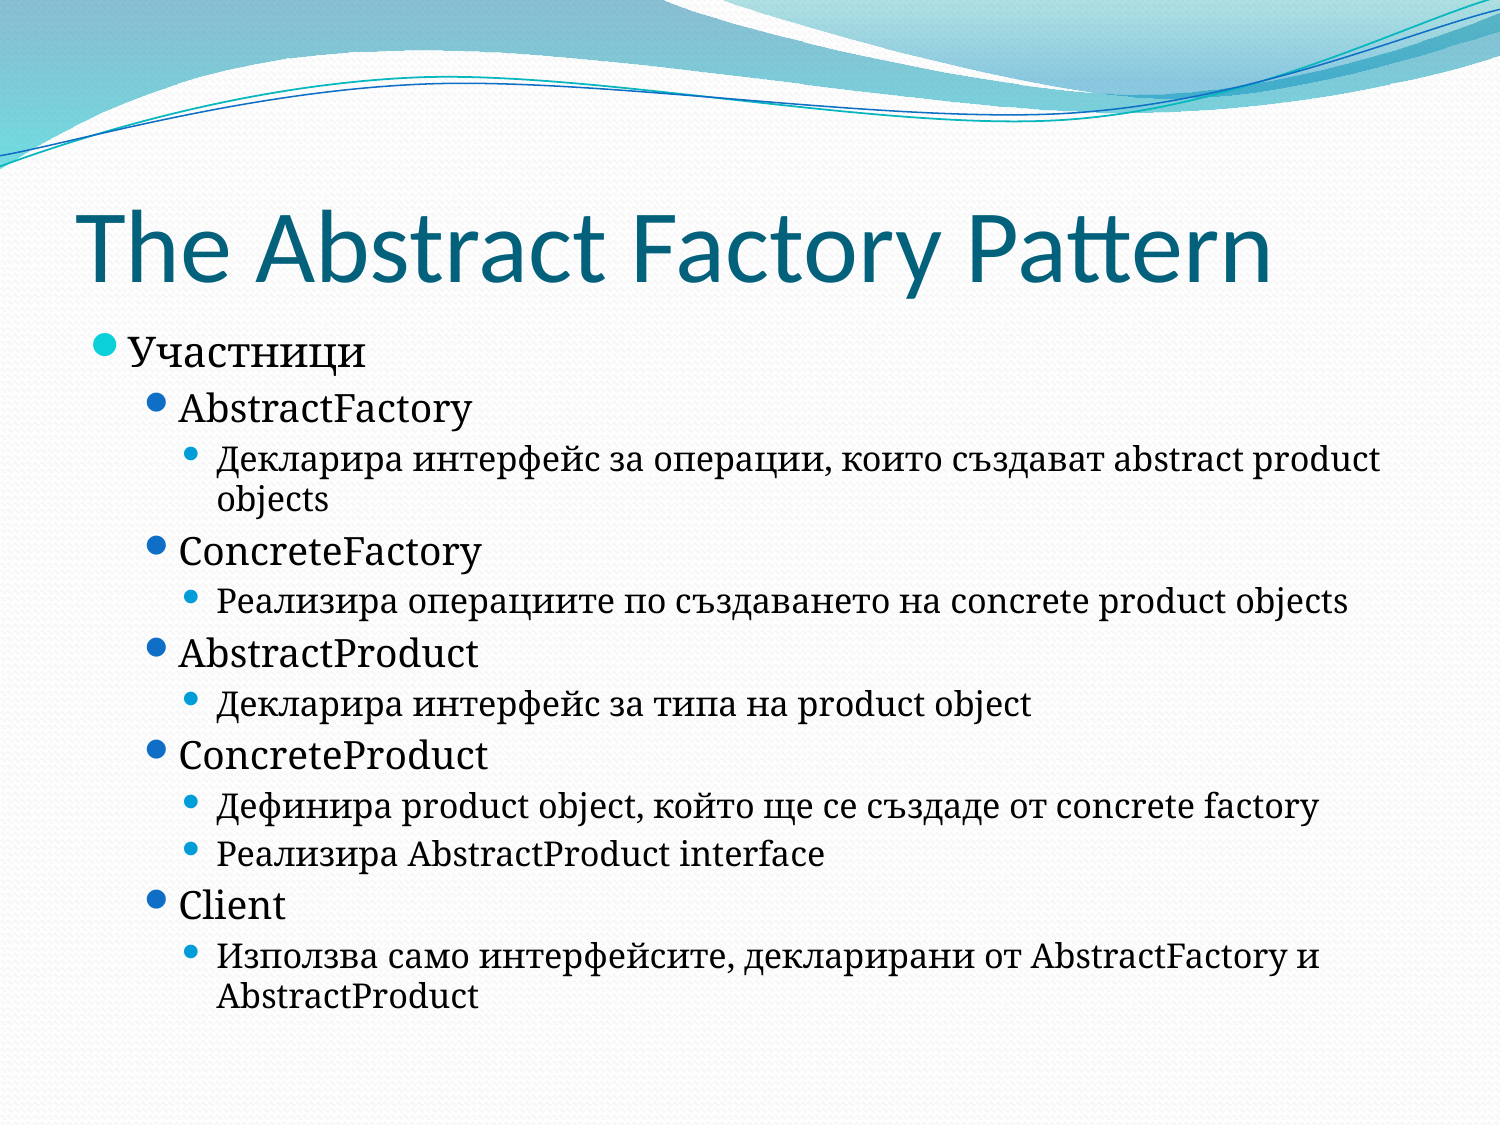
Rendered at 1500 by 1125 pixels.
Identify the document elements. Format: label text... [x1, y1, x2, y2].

title The Abstract Factory Pattern [75, 115, 1425, 303]
list Участници AbstractFactory Декларира интерфейс за операции, които създават abstract product objects ConcreteFactory Реализира операциите по създаването на concrete product objects AbstractProduct Декларира интерфейс за типа на product object ConcreteProduct Дефинира product object, който ще се създаде от concrete factory Реализира AbstractProduct interface Client Използва само интерфейсите, декларирани от AbstractFactory и AbstractProduct [75, 317, 1425, 1038]
